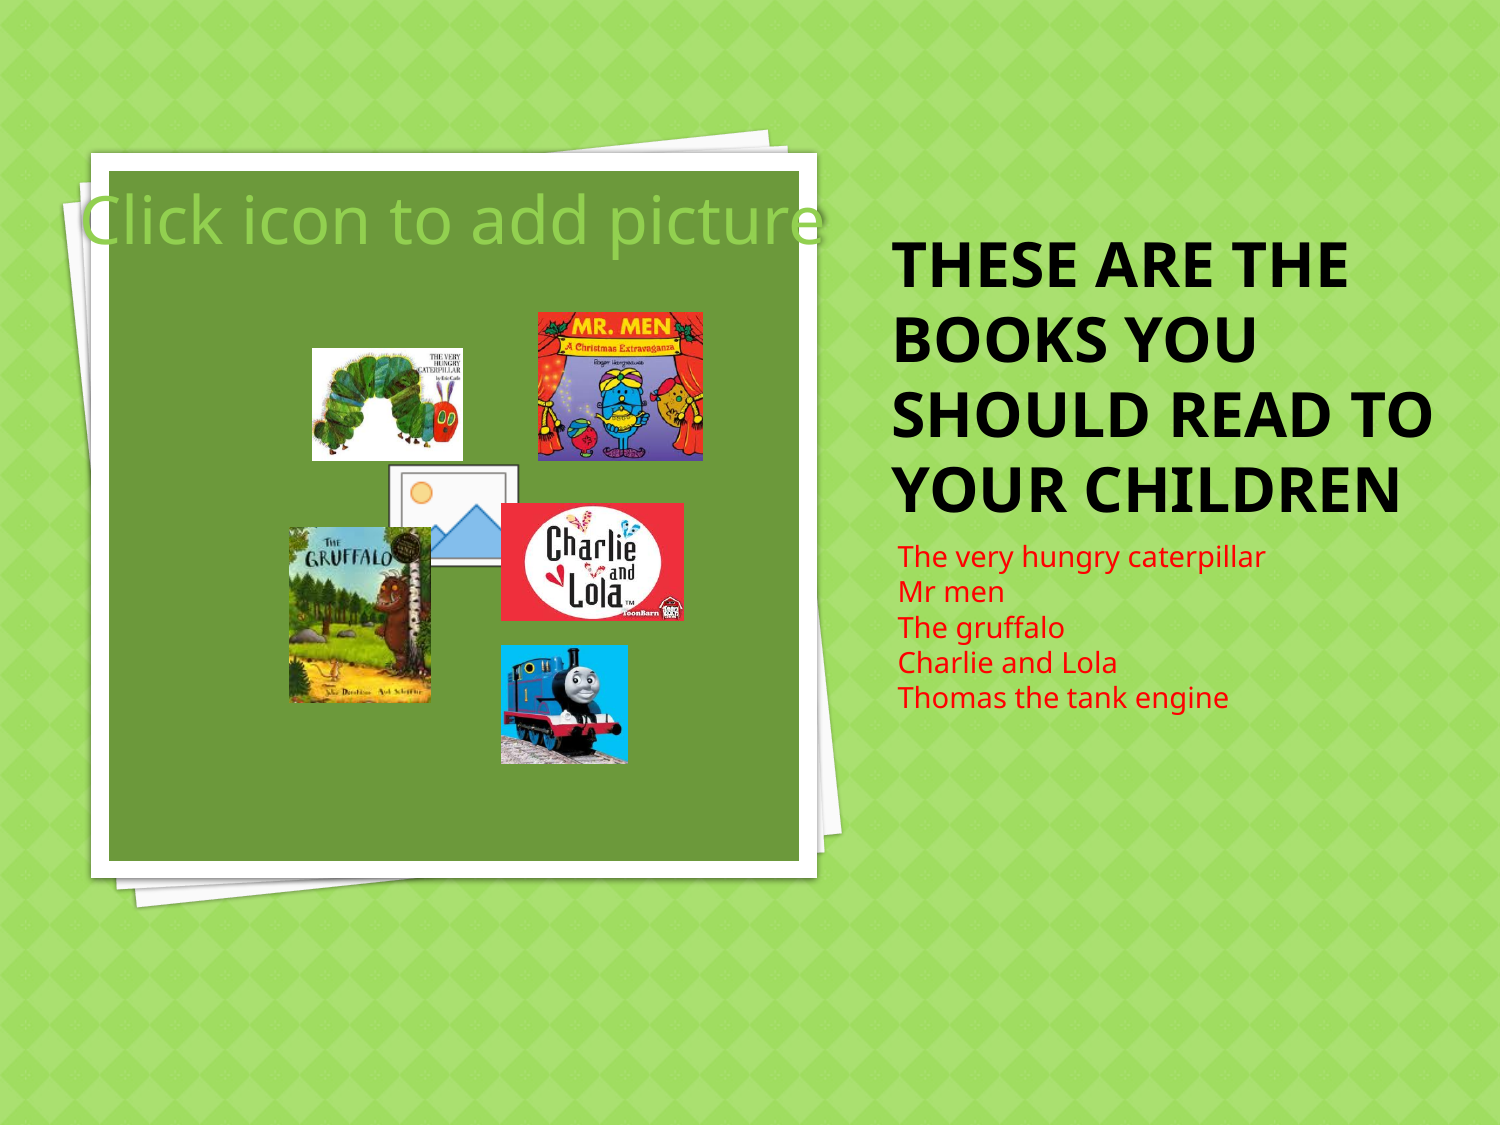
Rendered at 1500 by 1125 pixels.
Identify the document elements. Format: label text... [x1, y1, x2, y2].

title These are the books you should read to your children [884, 187, 1447, 525]
picture [108, 170, 800, 862]
list The very hungry caterpillar Mr men The gruffalo Charlie and Lola Thomas the tank engine [884, 538, 1447, 854]
